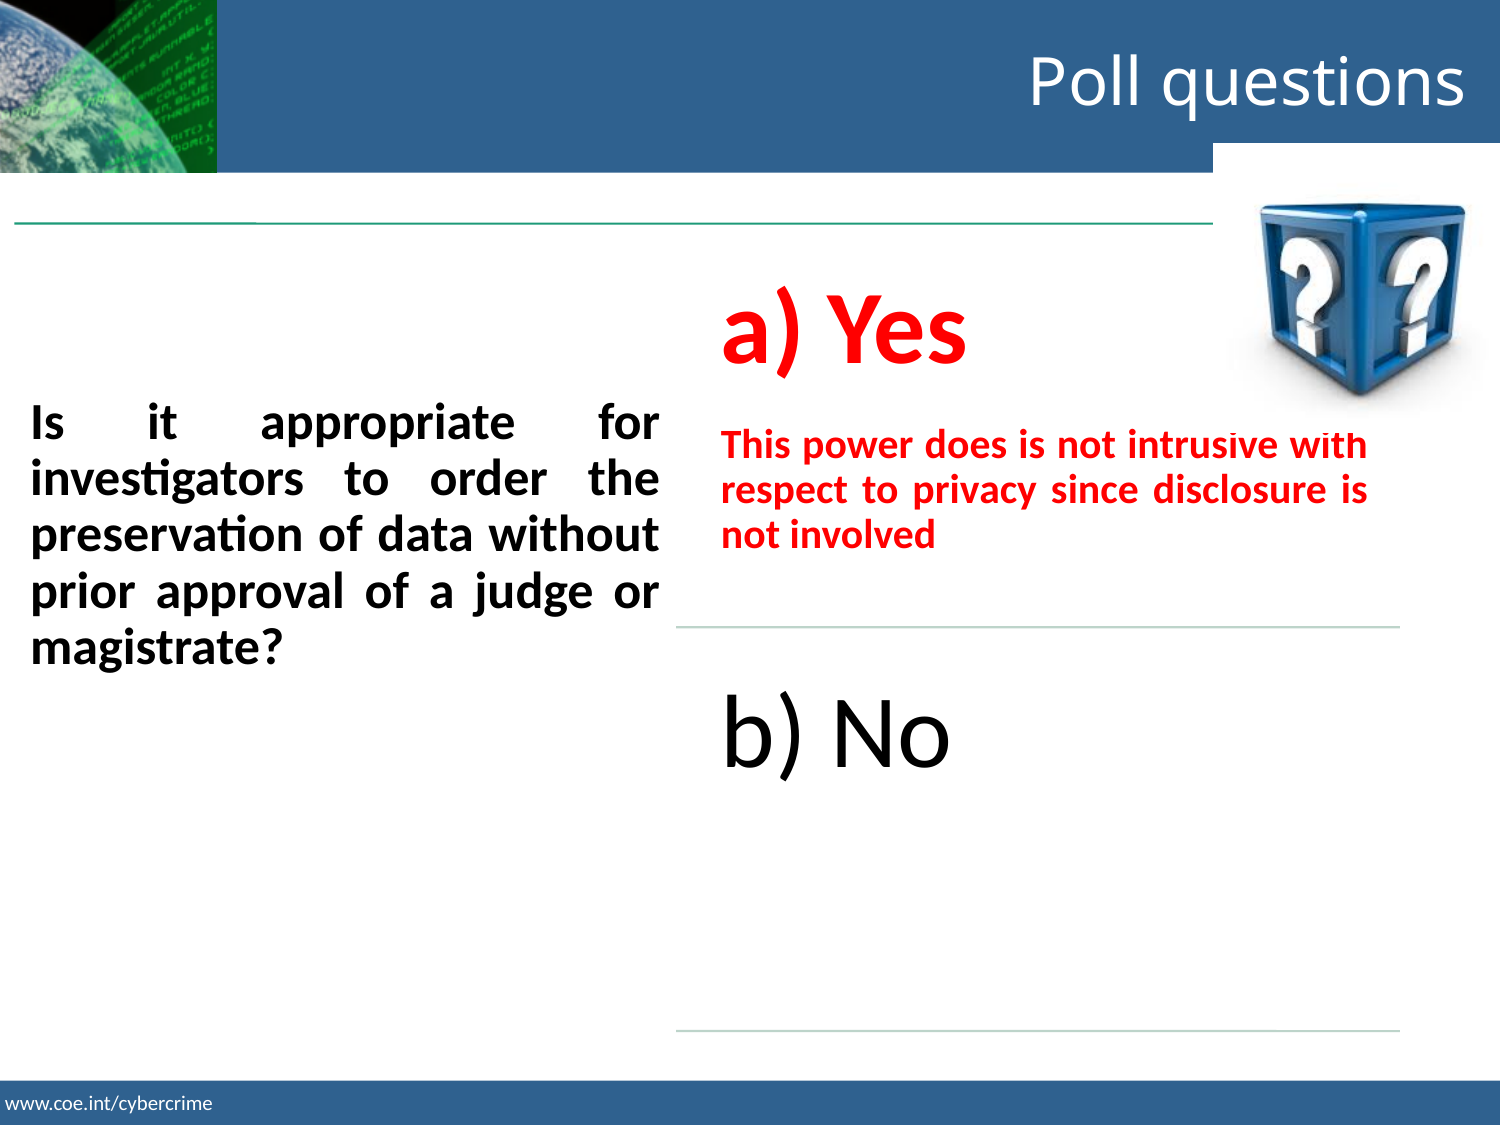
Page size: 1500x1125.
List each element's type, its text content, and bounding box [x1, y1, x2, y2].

picture [1213, 143, 1500, 434]
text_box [14, 223, 1402, 1053]
text_box Poll questions [230, 31, 1483, 126]
picture [0, 1, 217, 173]
